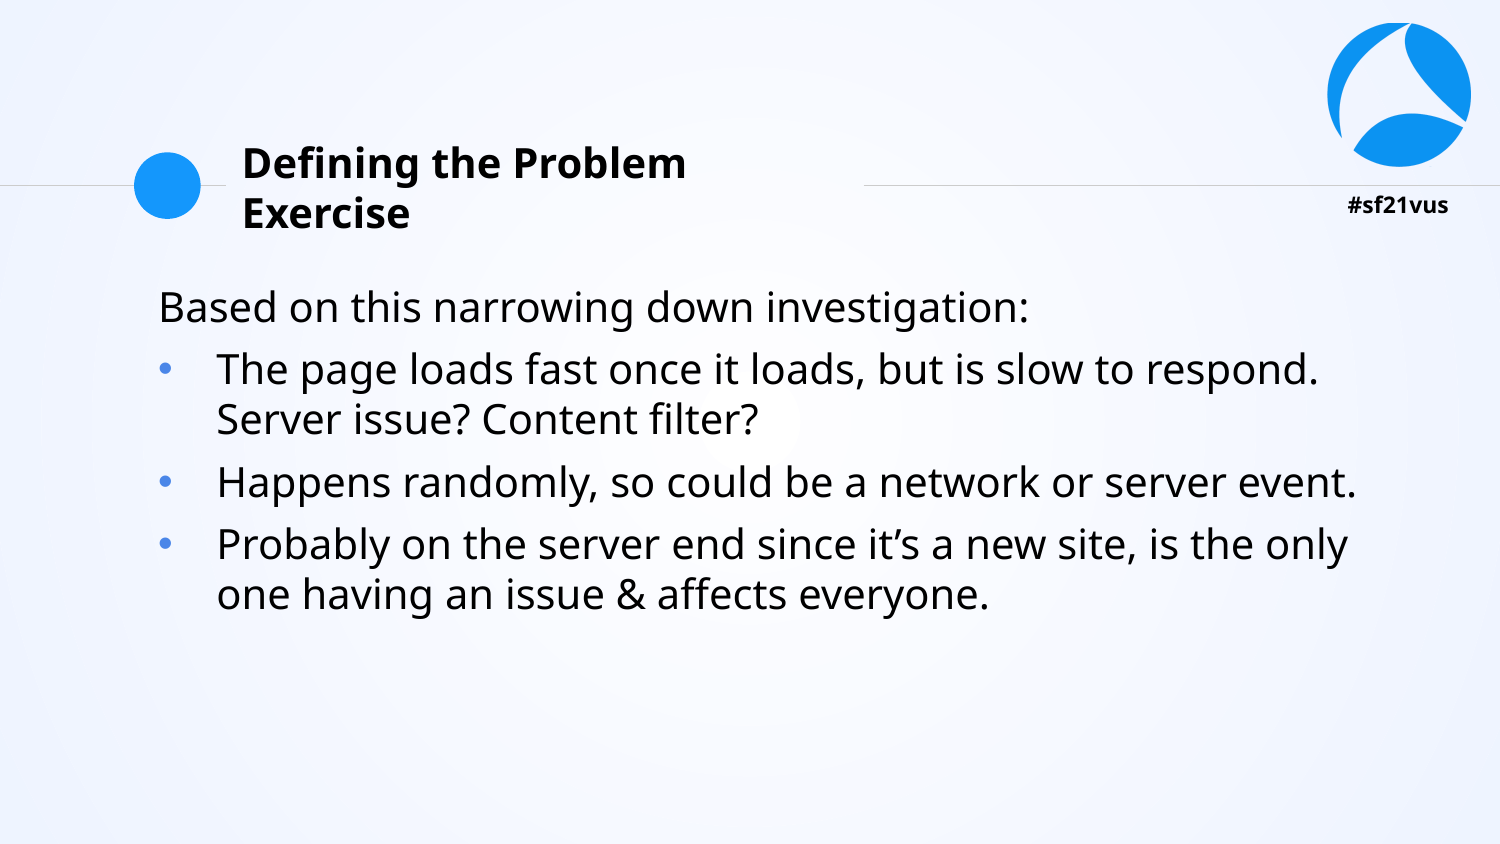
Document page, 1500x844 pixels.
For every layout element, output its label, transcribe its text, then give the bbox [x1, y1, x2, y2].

list Based on this narrowing down investigation: The page loads fast once it loads, but is slow to respond. Server issue? Content filter? Happens randomly, so could be a network or server event. Probably on the server end since it’s a new site, is the only one having an issue & affects everyone. [126, 265, 1398, 796]
title Defining the Problem Exercise [226, 151, 863, 223]
picture [1327, 23, 1471, 167]
